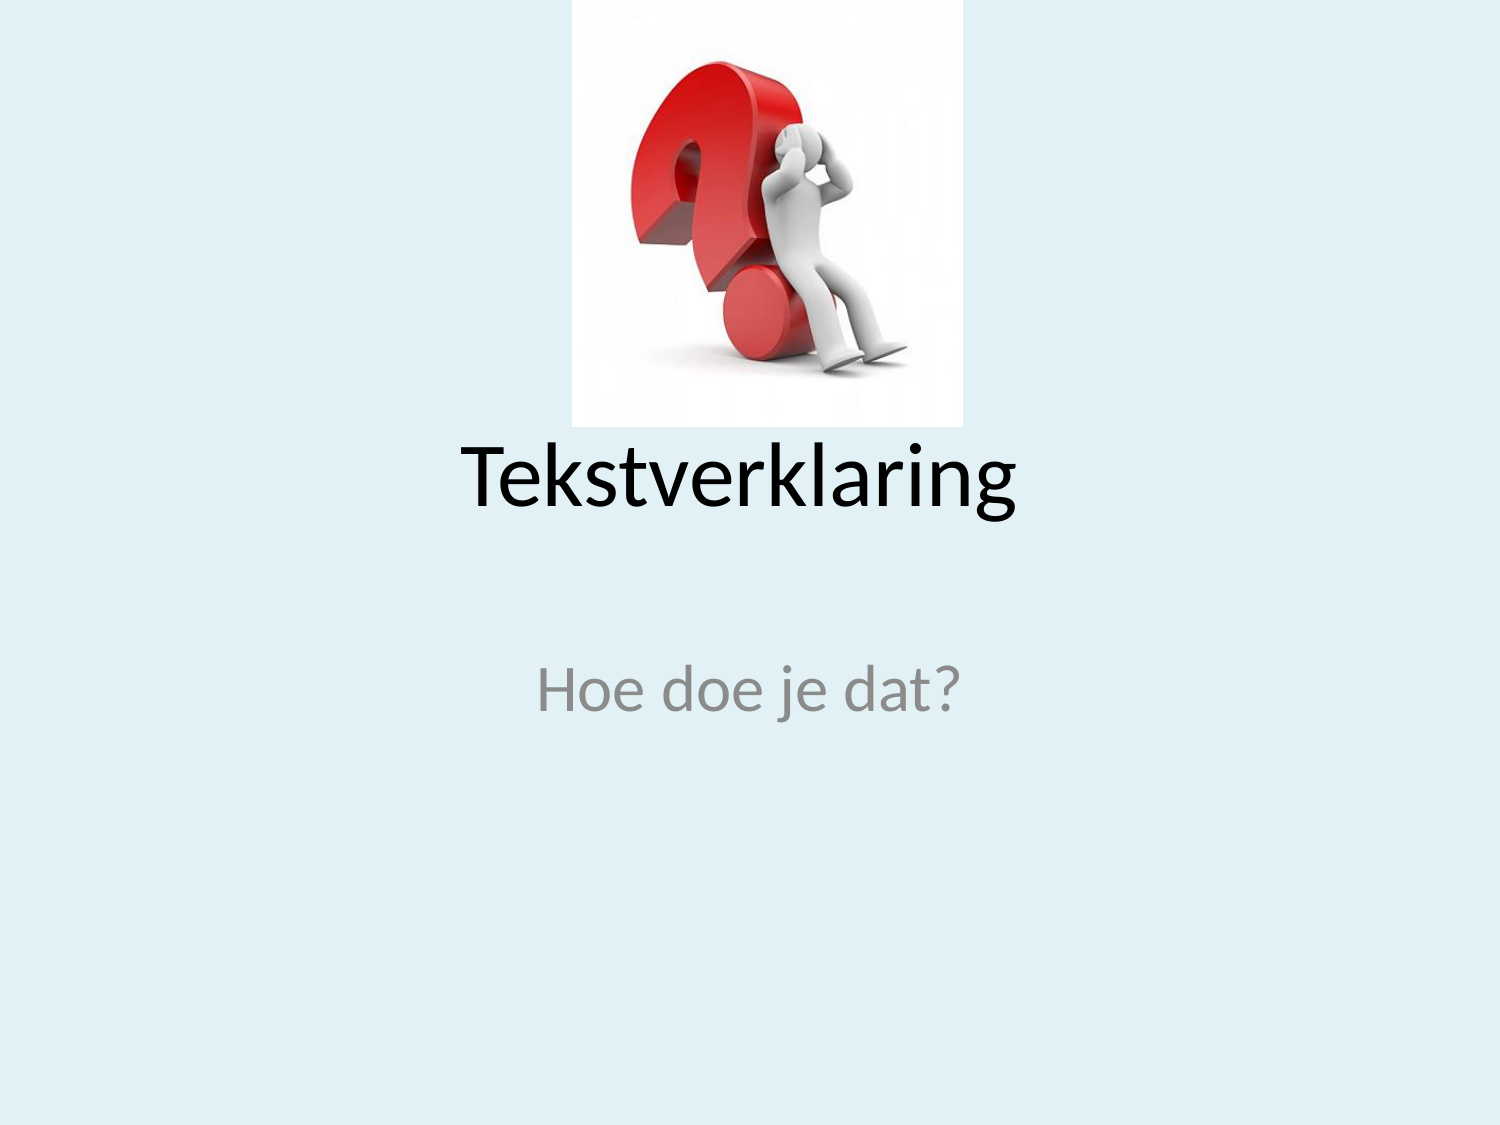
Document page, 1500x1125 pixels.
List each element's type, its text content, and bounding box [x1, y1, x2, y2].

title Tekstverklaring [112, 349, 1388, 591]
subtitle Hoe doe je dat? [225, 637, 1275, 925]
picture [572, 0, 963, 428]
